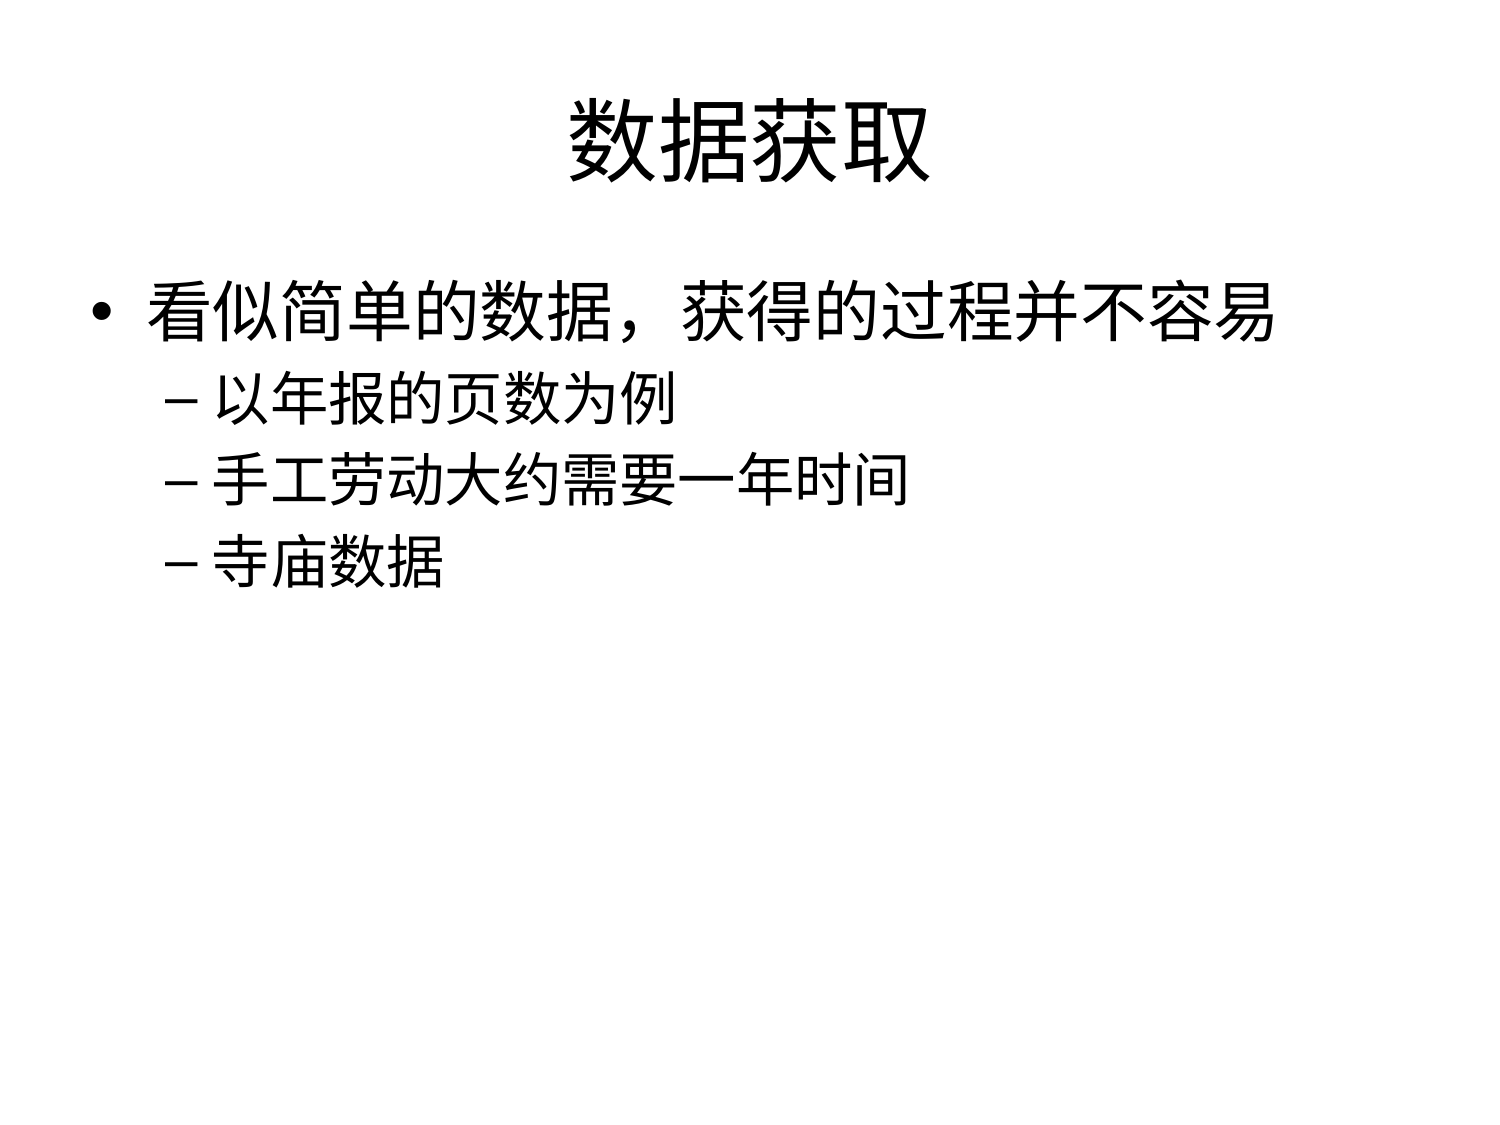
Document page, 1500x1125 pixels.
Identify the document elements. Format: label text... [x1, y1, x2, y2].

title 数据获取 [75, 45, 1425, 233]
list 看似简单的数据，获得的过程并不容易 以年报的页数为例 手工劳动大约需要一年时间 寺庙数据 [75, 262, 1425, 1005]
